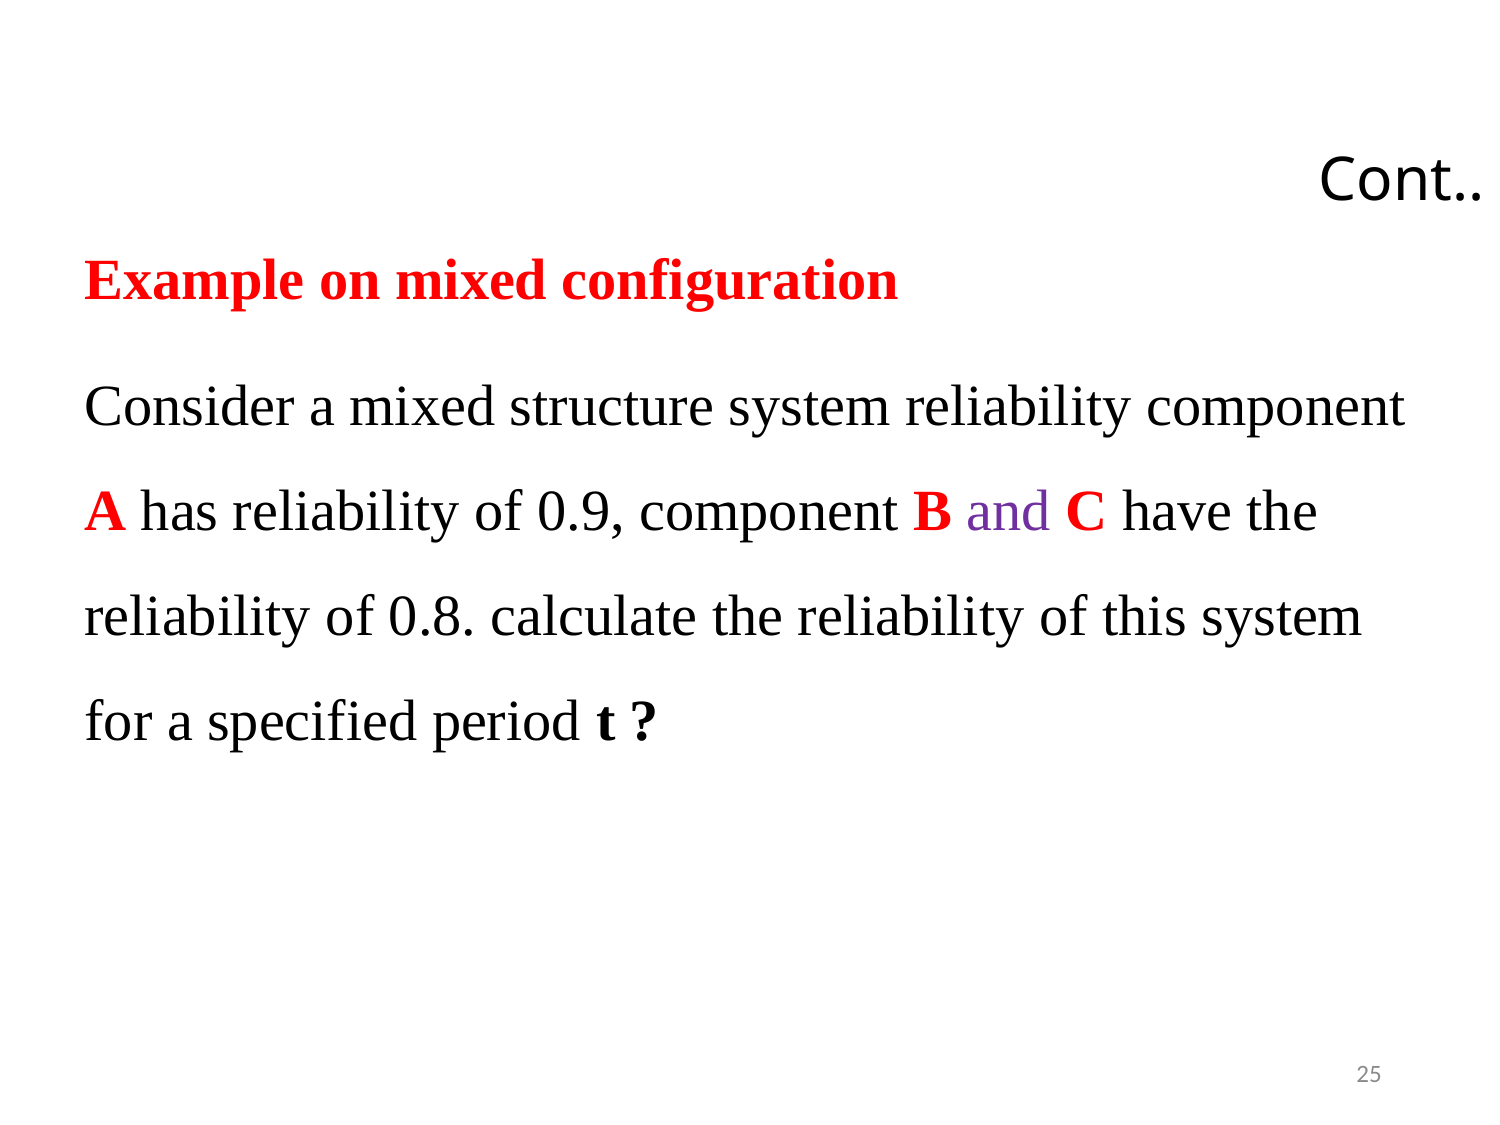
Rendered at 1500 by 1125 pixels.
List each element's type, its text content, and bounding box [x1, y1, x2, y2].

title Cont.. [206, 140, 1500, 222]
slide_number 25 [1059, 1042, 1397, 1103]
list Example on mixed configuration Consider a mixed structure system reliability component A has reliability of 0.9, component B and C have the reliability of 0.8. calculate the reliability of this system for a specified period t ? [69, 241, 1453, 968]
